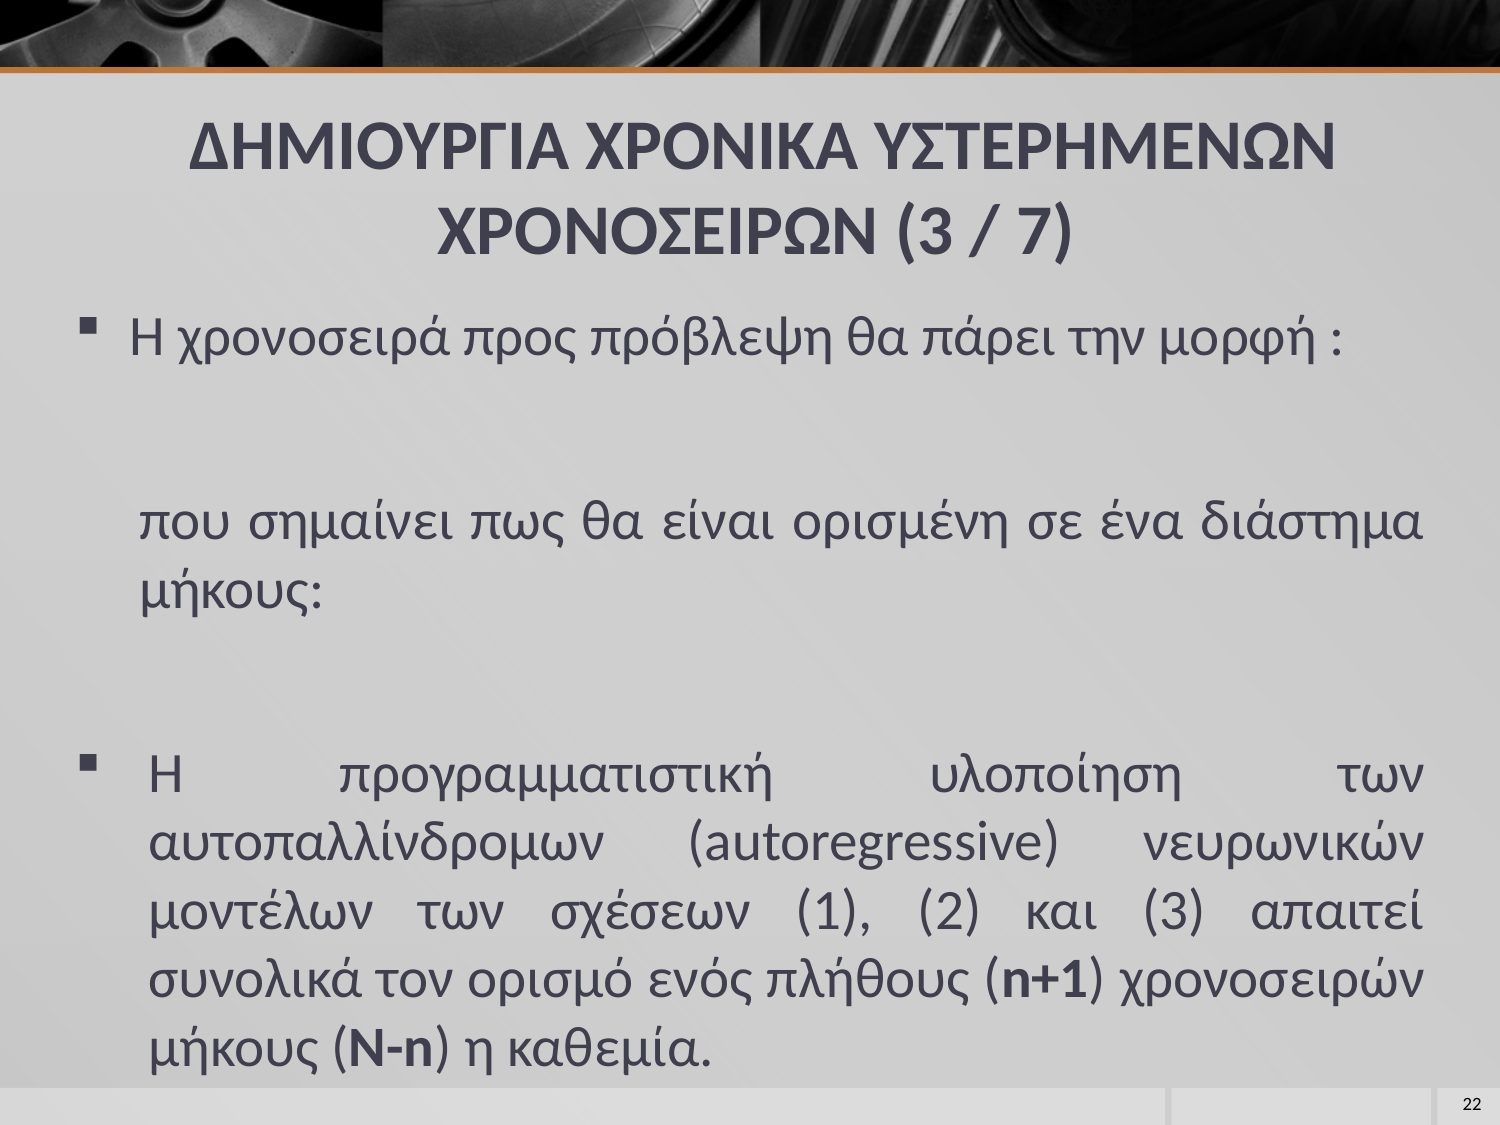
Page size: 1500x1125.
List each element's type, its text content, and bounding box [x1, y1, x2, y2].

title ΔΗΜΙΟΥΡΓΙΑ ΧΡΟΝΙΚΑ ΥΣΤΕΡΗΜΕΝΩΝ ΧΡΟΝΟΣΕΙΡΩΝ (3 / 7) [41, 90, 1471, 277]
picture [0, 0, 1500, 67]
slide_number 22 [1434, 1084, 1497, 1122]
